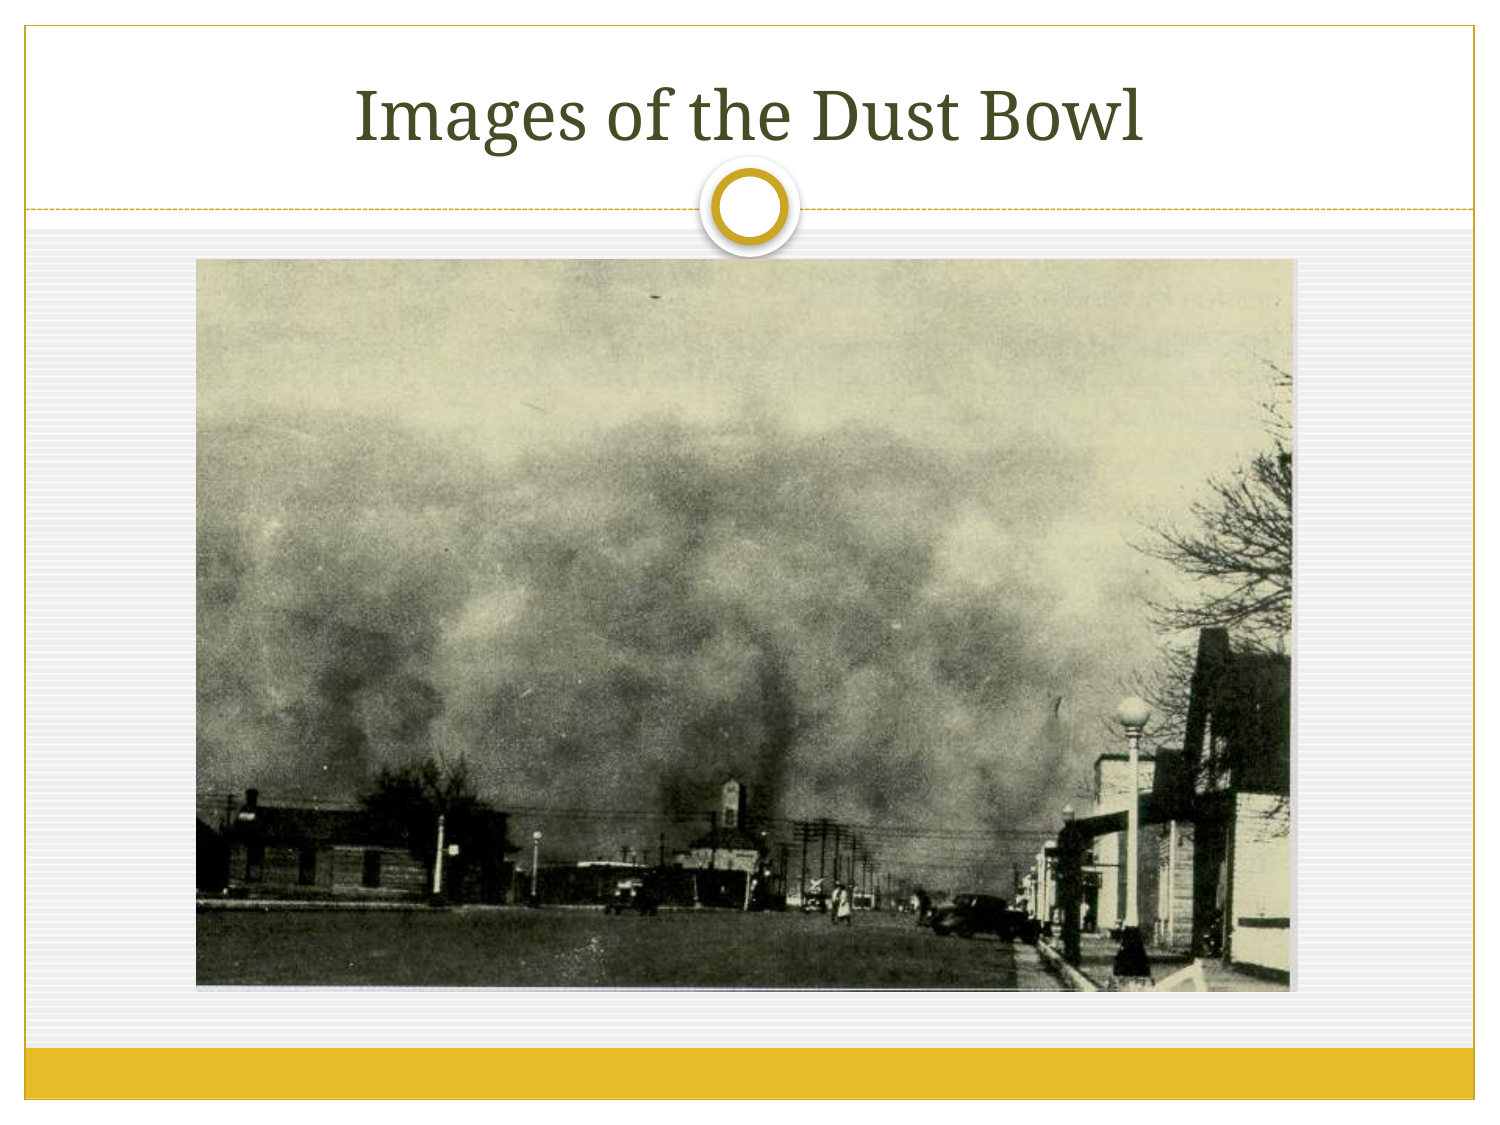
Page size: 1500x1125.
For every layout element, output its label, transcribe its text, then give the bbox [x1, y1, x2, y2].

title Images of the Dust Bowl [49, 37, 1450, 162]
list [195, 259, 1299, 992]
